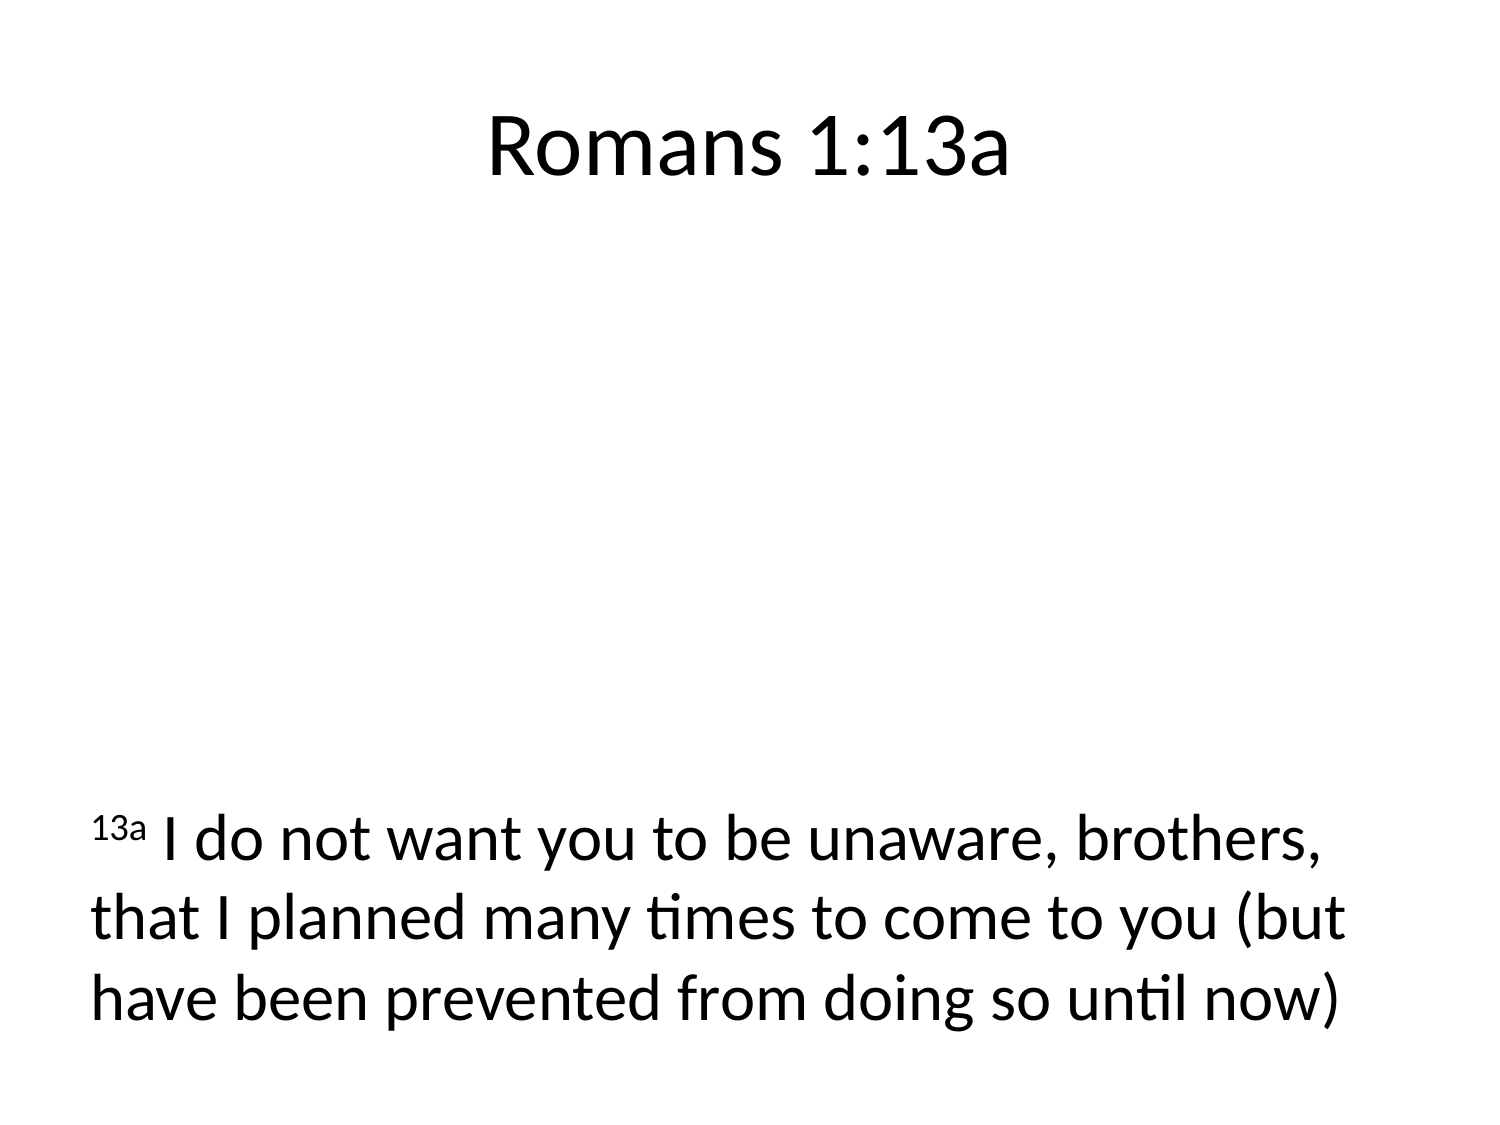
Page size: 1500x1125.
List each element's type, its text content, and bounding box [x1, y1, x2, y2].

title Romans 1:13a [75, 45, 1425, 233]
list 13a I do not want you to be unaware, brothers, that I planned many times to come to you (but have been prevented from doing so until now) [75, 262, 1425, 1005]
